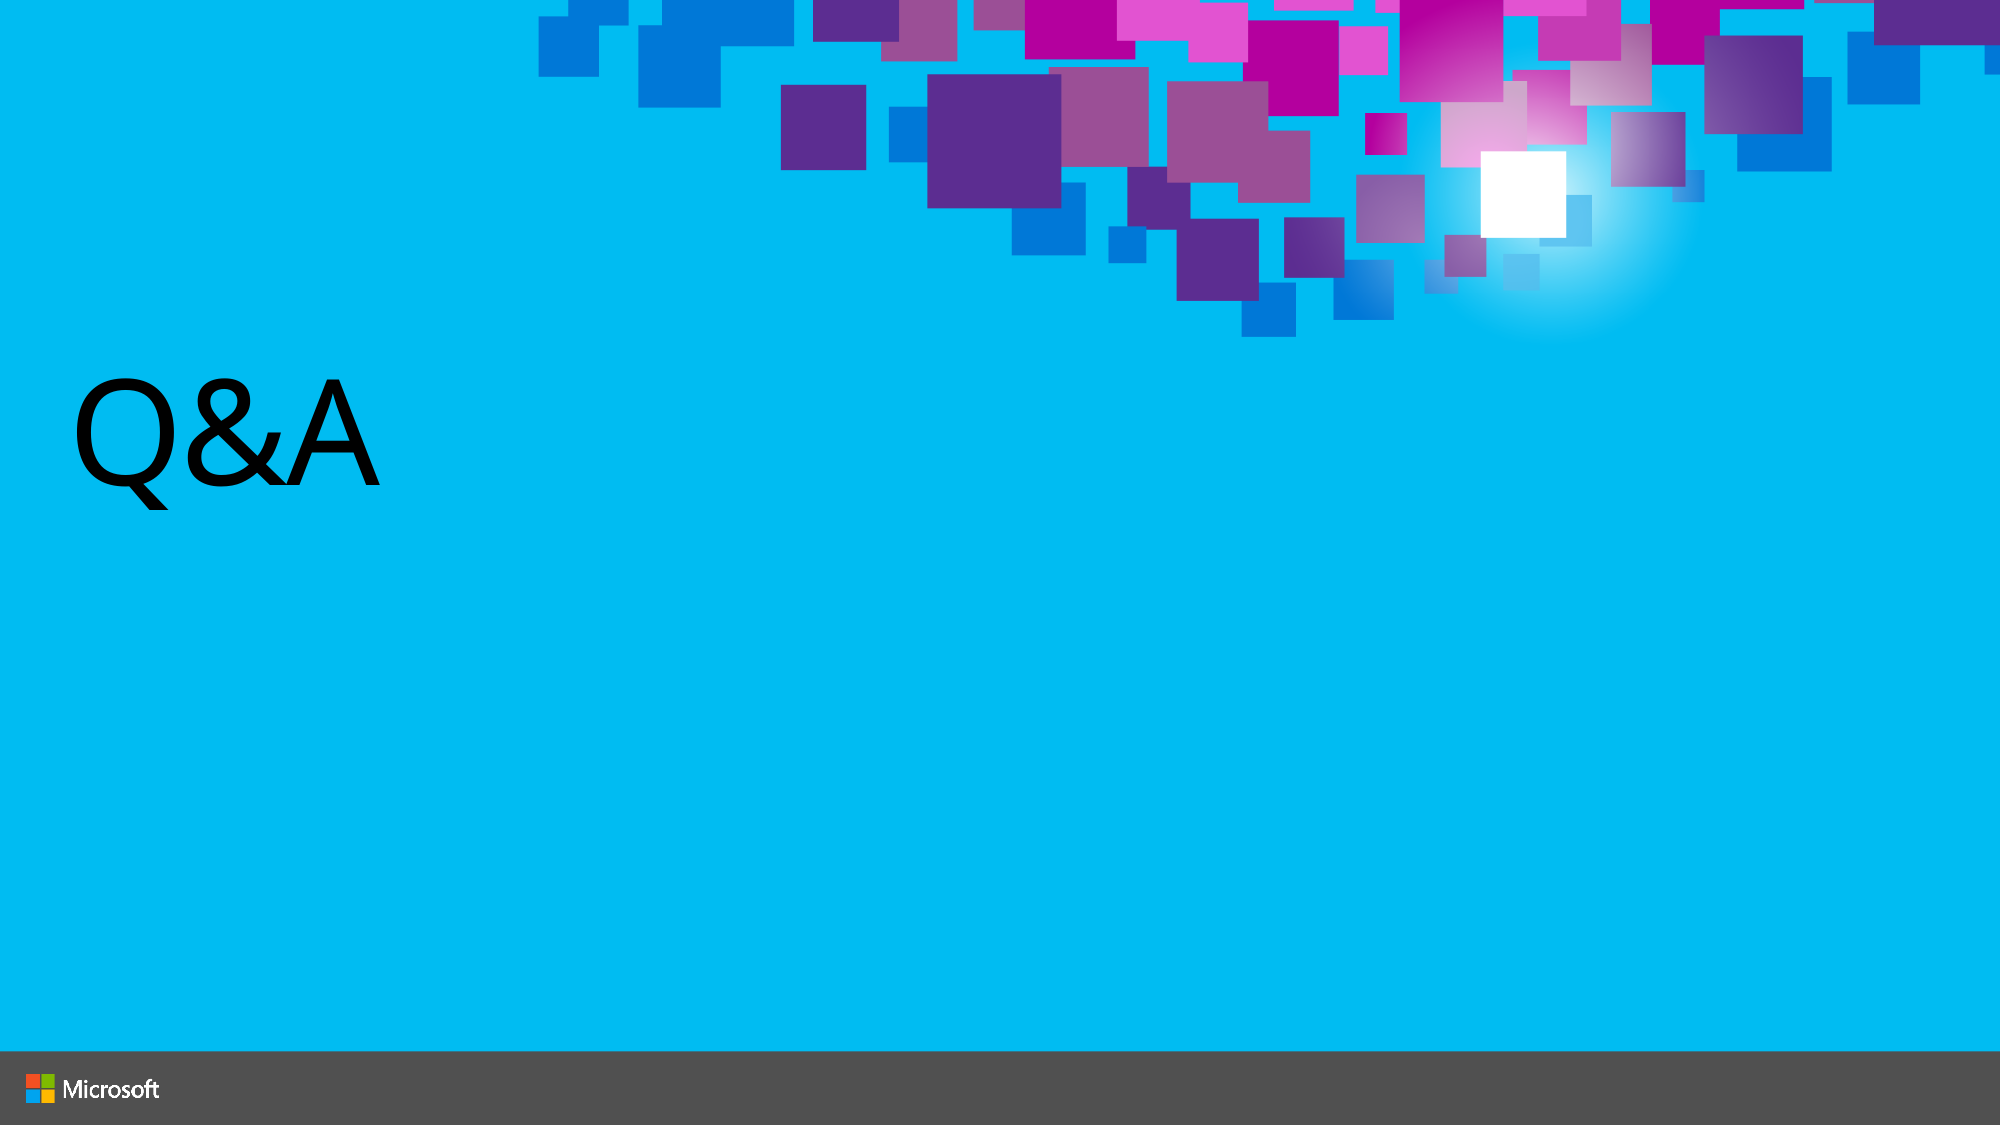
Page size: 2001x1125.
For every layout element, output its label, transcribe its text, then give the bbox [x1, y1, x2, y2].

picture [1357, 0, 1831, 325]
title Q&A [44, 343, 1662, 534]
picture [782, 85, 866, 169]
picture [1815, 0, 2000, 103]
picture [639, 0, 793, 106]
picture [1285, 218, 1393, 319]
picture [540, 0, 628, 76]
picture [26, 1074, 159, 1103]
picture [1366, 114, 1407, 154]
picture [1275, 0, 1353, 10]
picture [814, 0, 957, 61]
picture [890, 0, 1388, 336]
